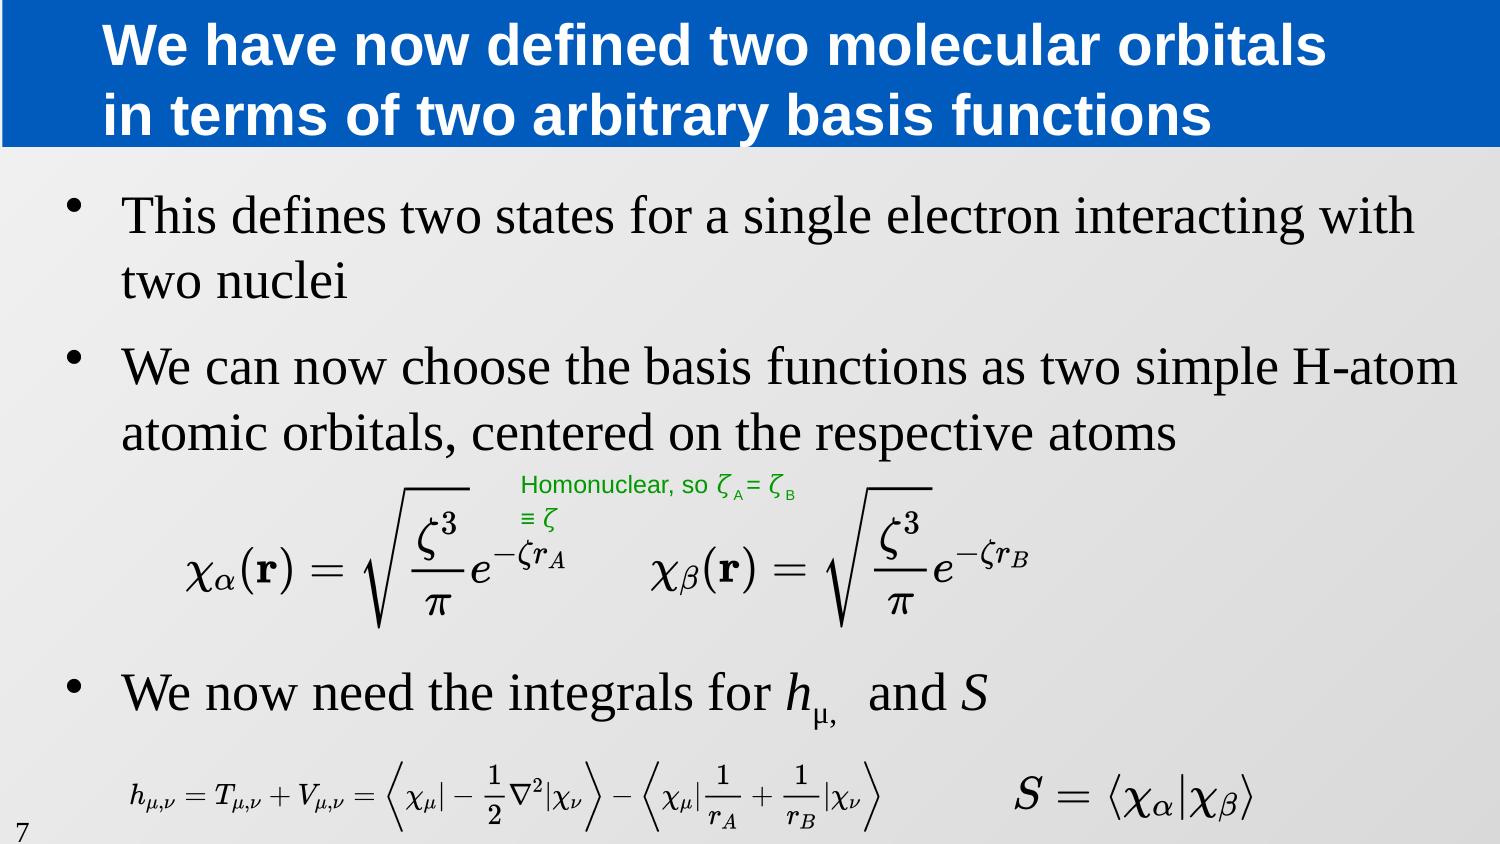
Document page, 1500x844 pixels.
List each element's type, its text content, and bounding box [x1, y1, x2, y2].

picture [649, 483, 1032, 629]
slide_number 7 [0, 806, 101, 844]
list This defines two states for a single electron interacting with two nuclei We can now choose the basis functions as two simple H-atom atomic orbitals, centered on the respective atoms We now need the integrals for hμ,𝜈 and S [49, 171, 1488, 760]
picture [129, 761, 883, 832]
title We have now defined two molecular orbitals in terms of two arbitrary basis functions [87, 0, 1363, 147]
text_box Homonuclear, so 𝜁A = 𝜁B ≡ 𝜁 [505, 461, 852, 541]
picture [1012, 767, 1257, 822]
picture [184, 484, 569, 629]
